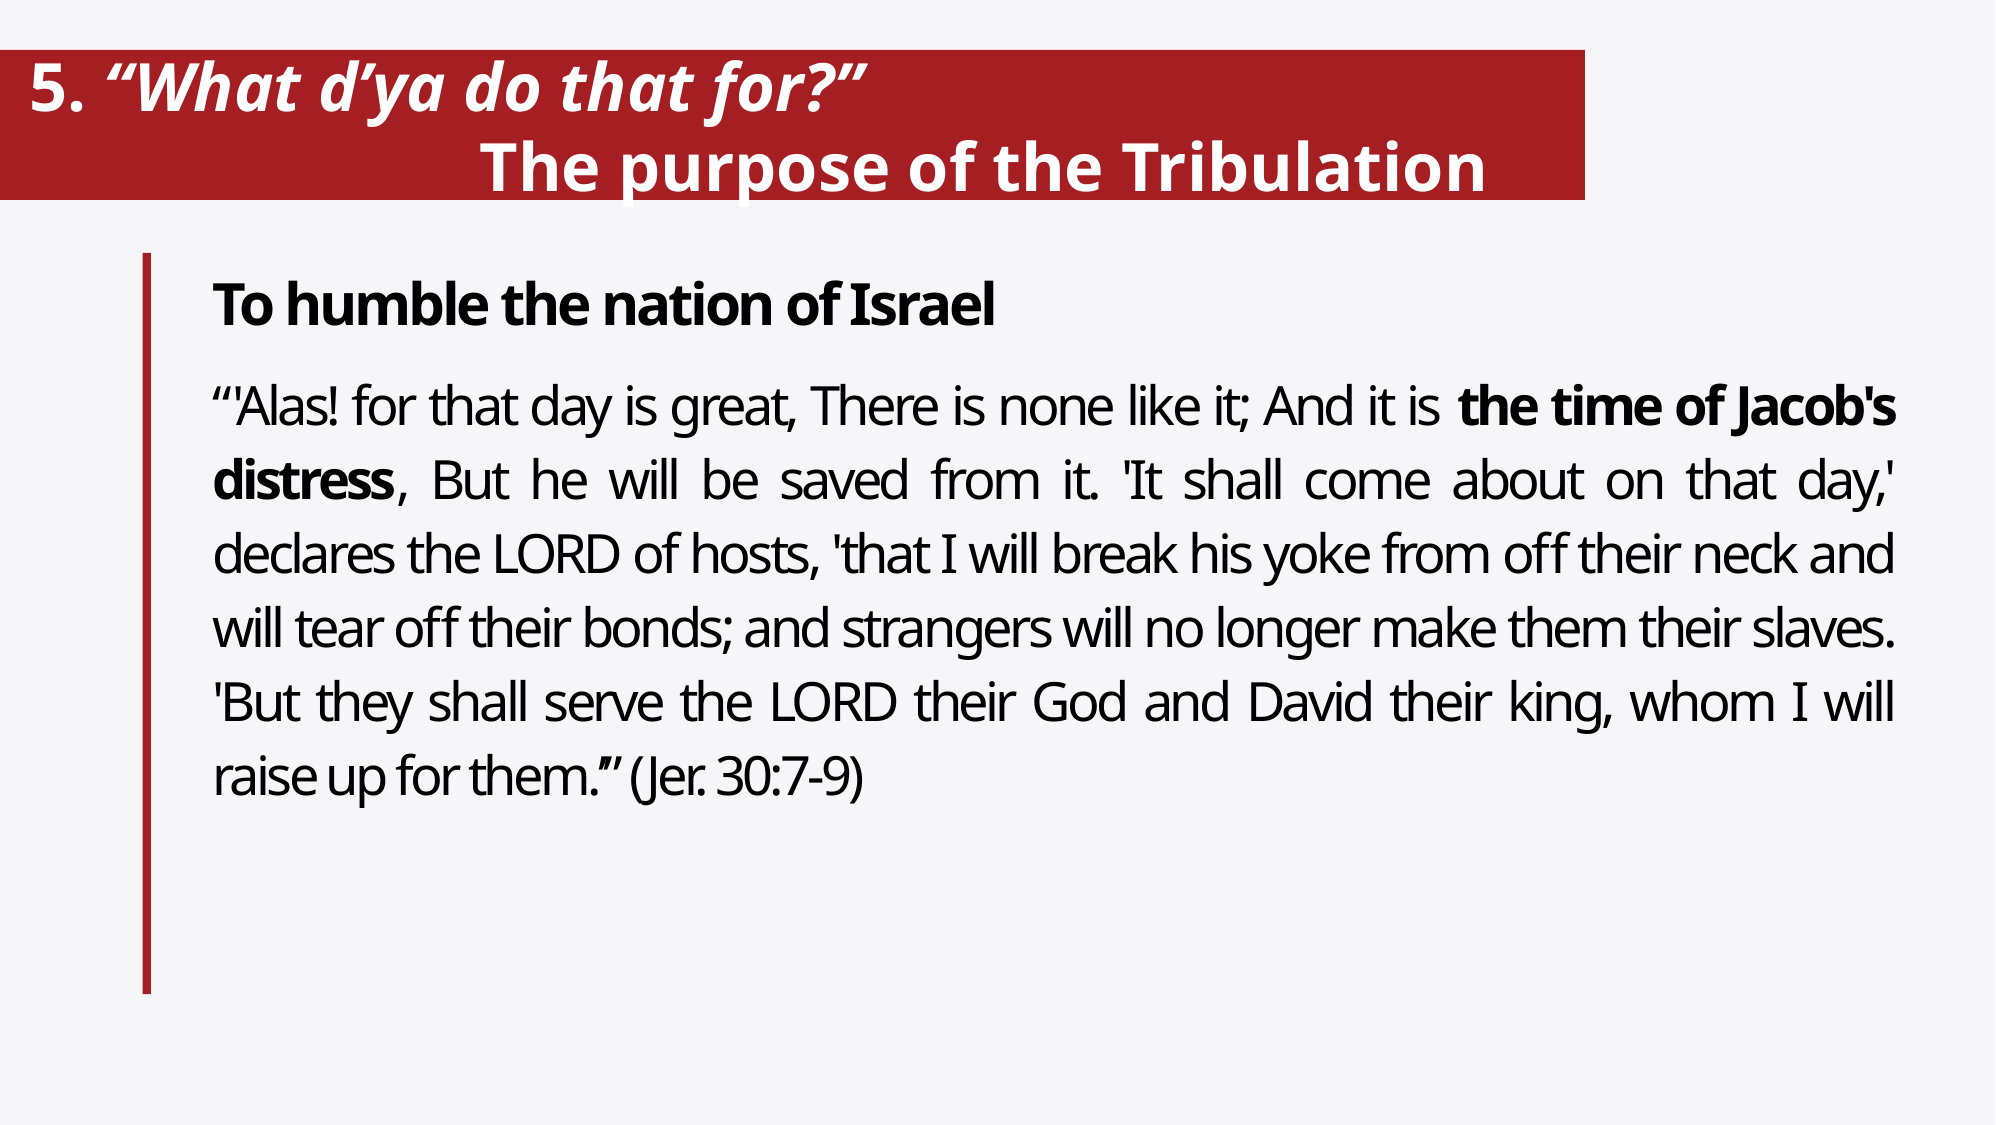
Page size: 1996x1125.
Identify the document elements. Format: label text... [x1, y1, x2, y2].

subtitle To humble the nation of Israel “'Alas! for that day is great, There is none like it; And it is the time of Jacob's distress, But he will be saved from it. 'It shall come about on that day,' declares the LORD of hosts, 'that I will break his yoke from off their neck and will tear off their bonds; and strangers will no longer make them their slaves. 'But they shall serve the LORD their God and David their king, whom I will raise up for them.’” (Jer. 30:7-9) [197, 249, 1910, 1000]
title 5. “What d’ya do that for?” The purpose of the Tribulation [14, 62, 1810, 188]
